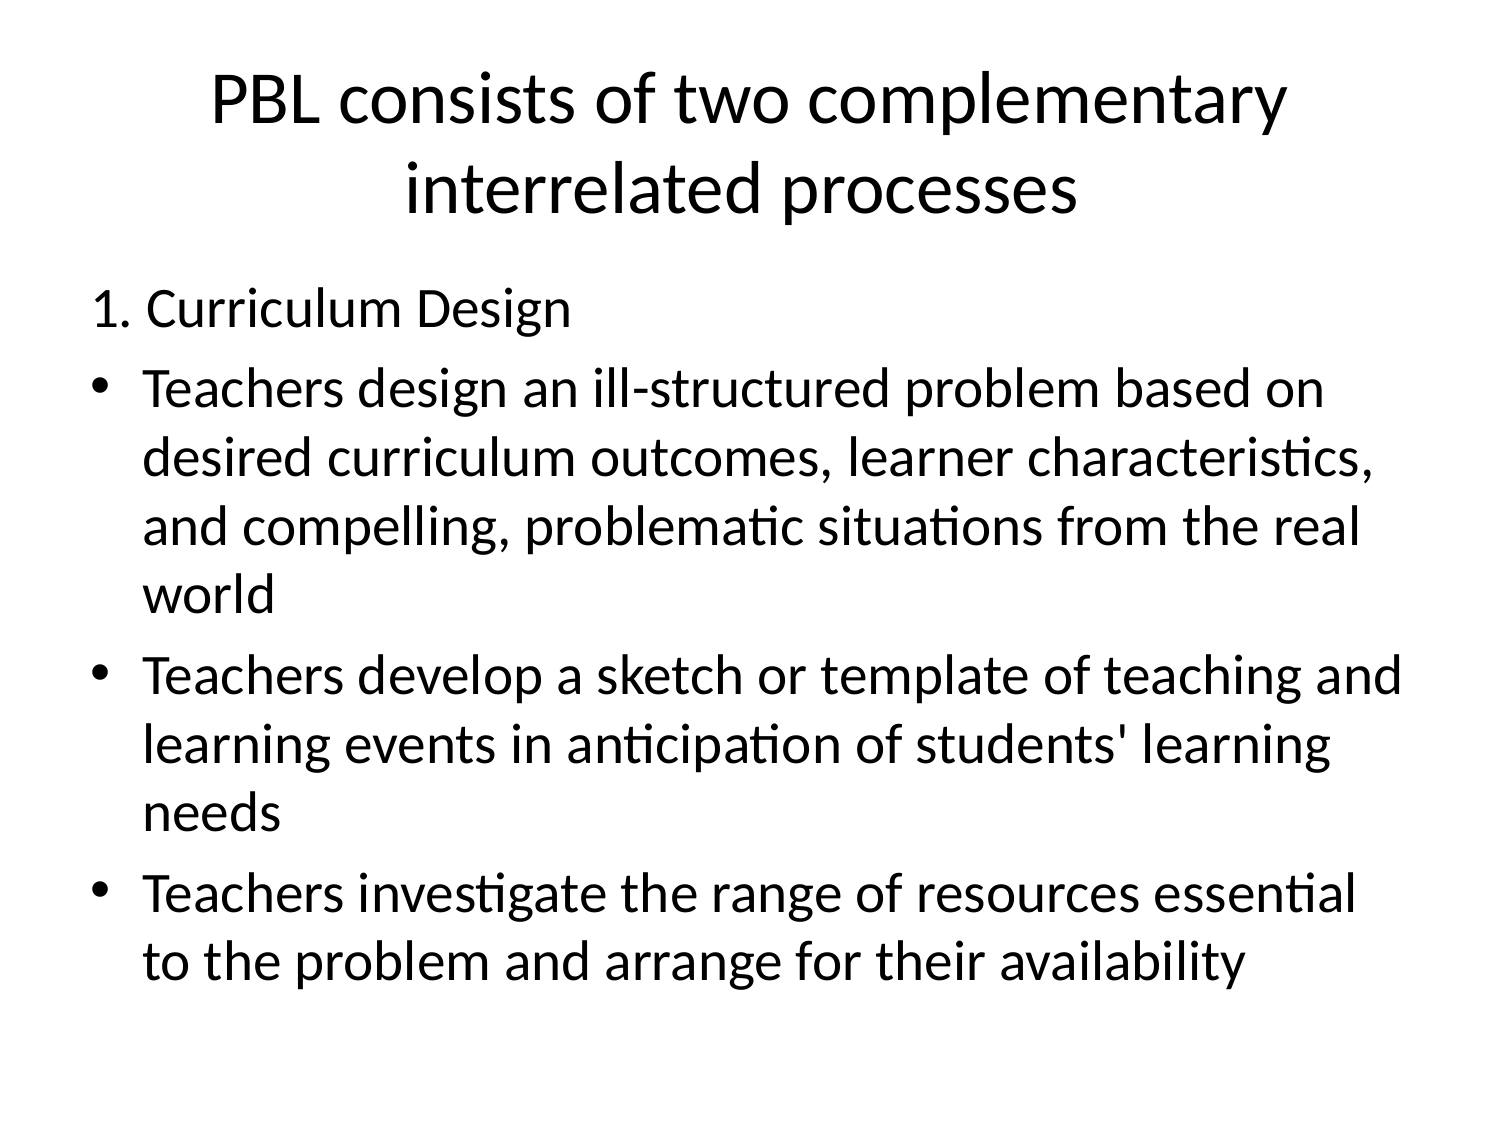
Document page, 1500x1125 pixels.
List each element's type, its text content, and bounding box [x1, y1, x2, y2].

list 1. Curriculum Design Teachers design an ill-structured problem based on desired curriculum outcomes, learner characteristics, and compelling, problematic situations from the real world Teachers develop a sketch or template of teaching and learning events in anticipation of students' learning needs Teachers investigate the range of resources essential to the problem and arrange for their availability [75, 262, 1425, 1005]
title PBL consists of two complementary interrelated processes [75, 45, 1425, 233]
